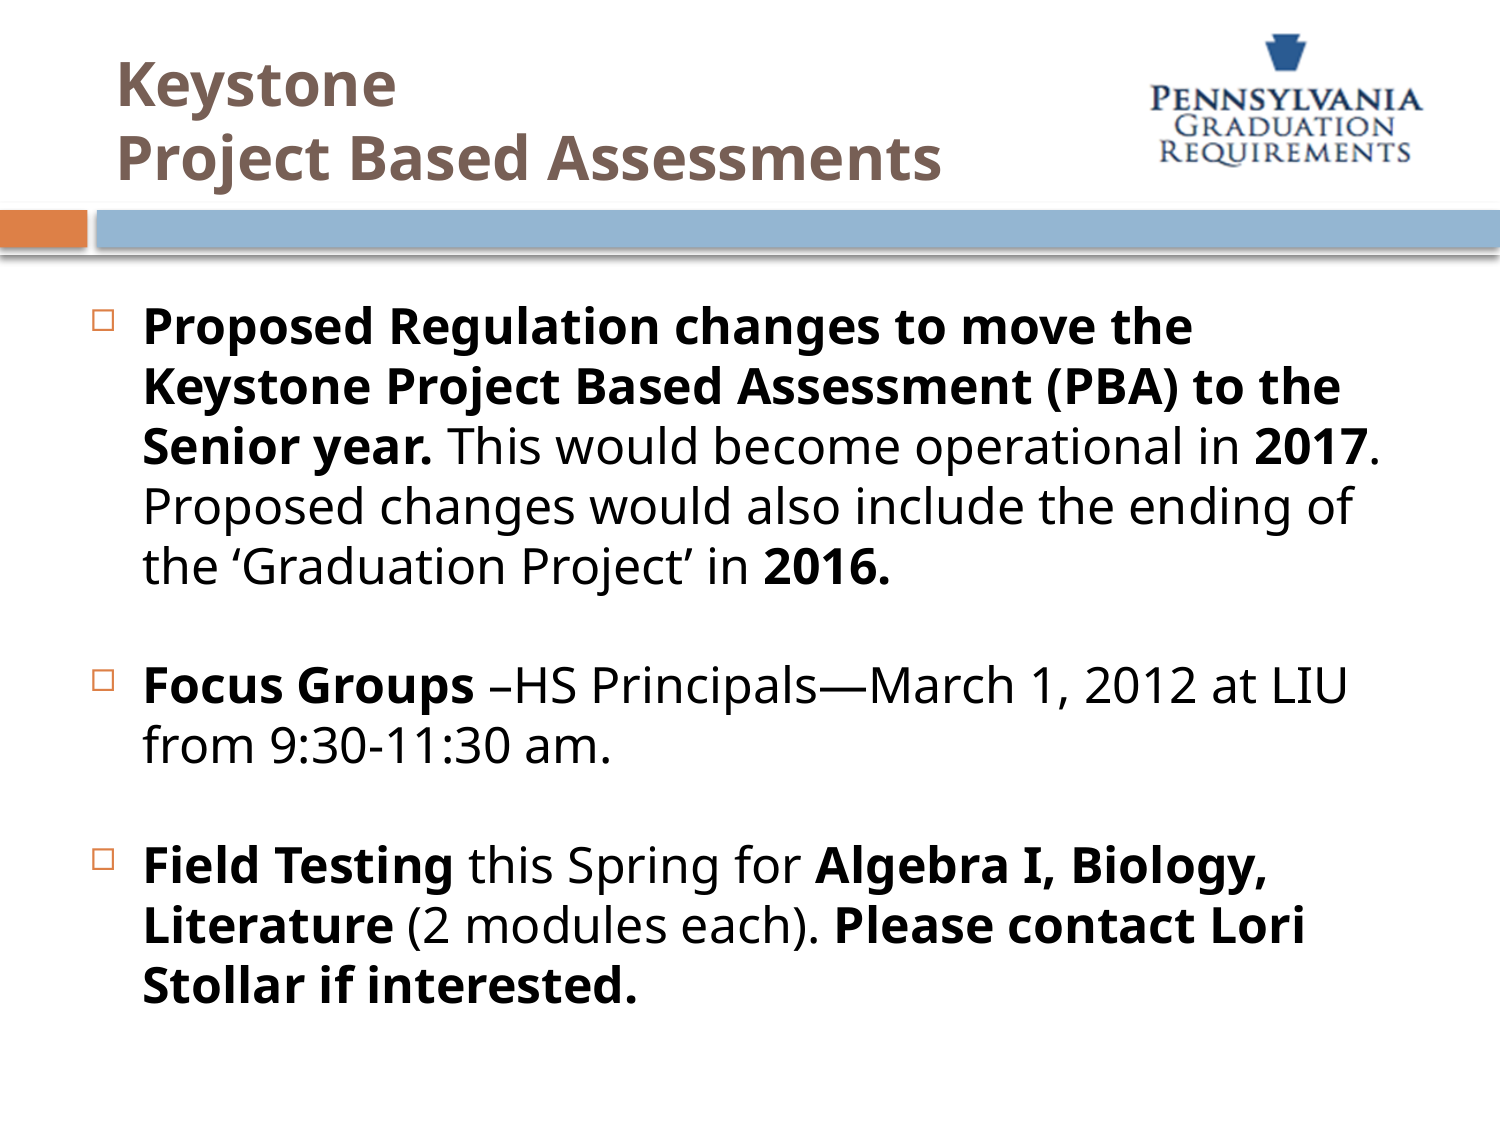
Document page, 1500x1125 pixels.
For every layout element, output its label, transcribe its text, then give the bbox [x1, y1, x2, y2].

list Proposed Regulation changes to move the Keystone Project Based Assessment (PBA) to the Senior year. This would become operational in 2017. Proposed changes would also include the ending of the ‘Graduation Project’ in 2016. Focus Groups –HS Principals—March 1, 2012 at LIU from 9:30-11:30 am. Field Testing this Spring for Algebra I, Biology, Literature (2 modules each). Please contact Lori Stollar if interested. [75, 287, 1425, 1063]
picture [1137, 24, 1438, 198]
title Keystone Project Based Assessments [100, 37, 1131, 200]
